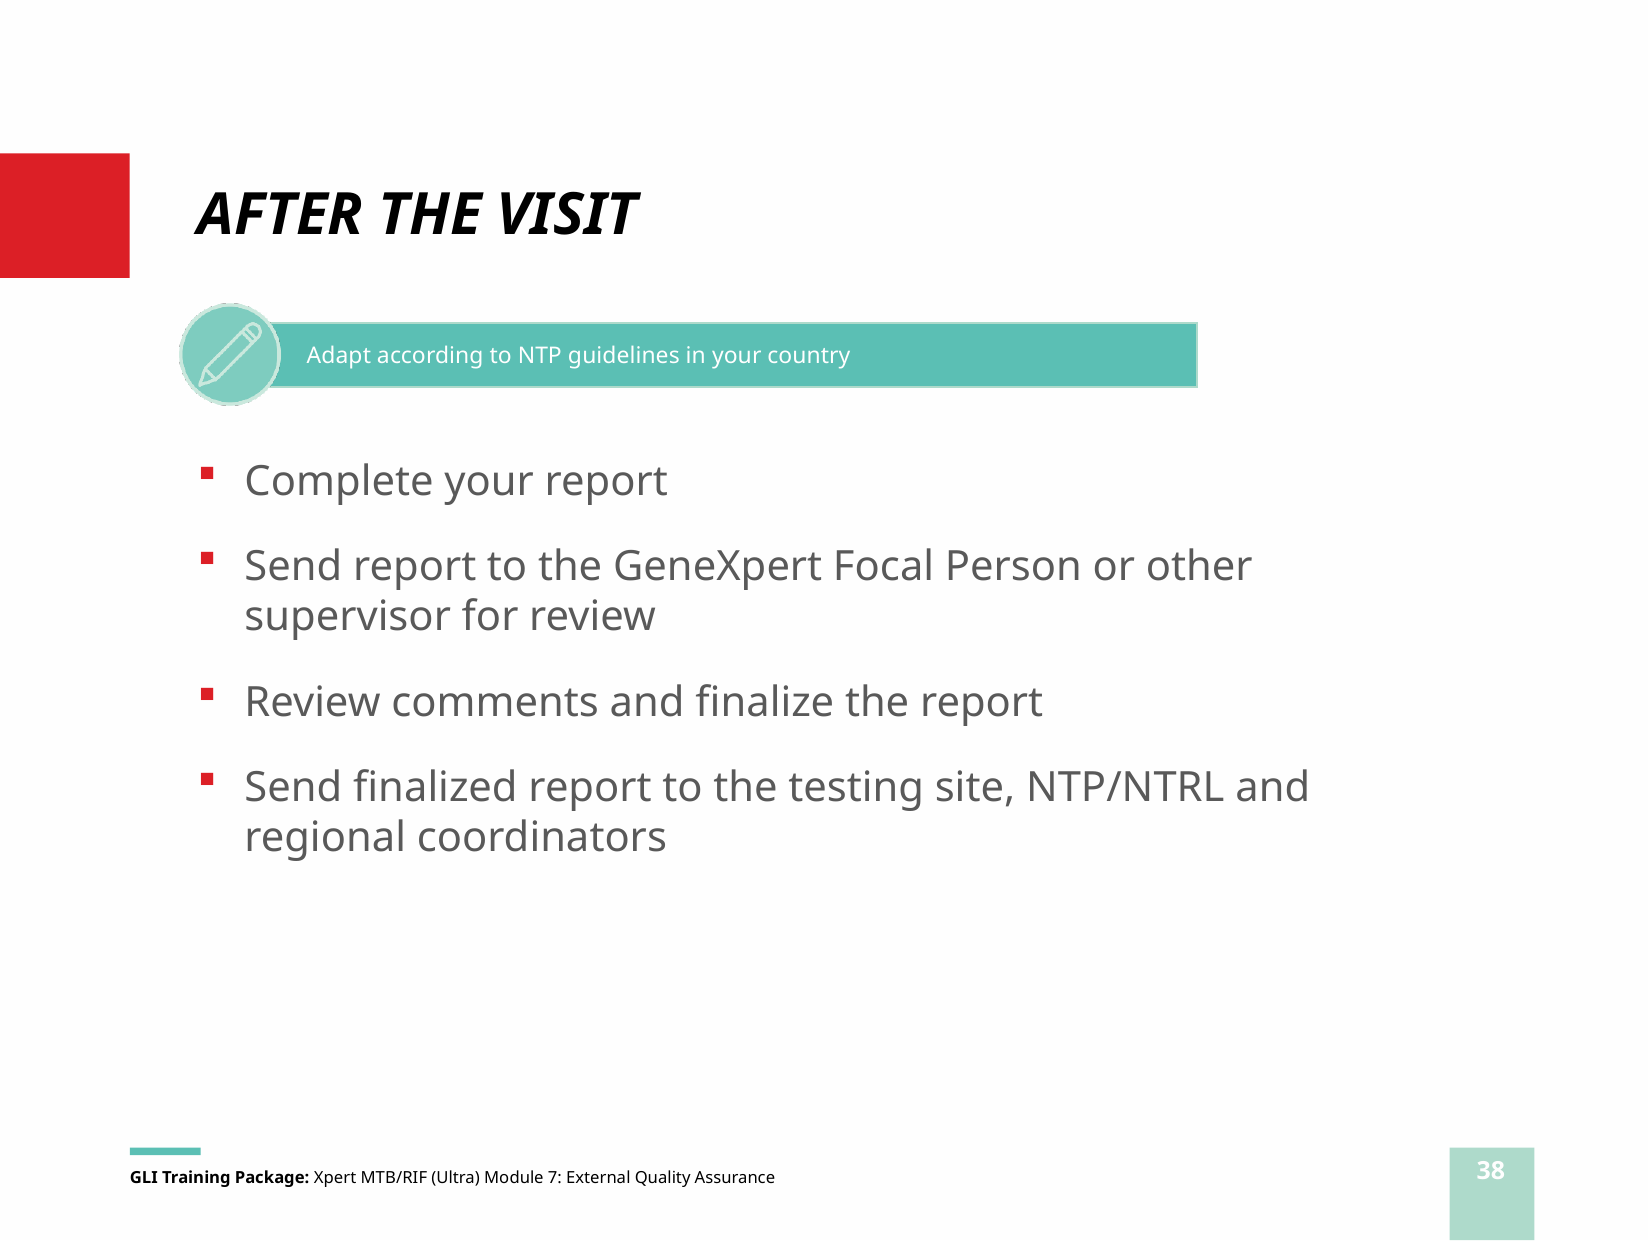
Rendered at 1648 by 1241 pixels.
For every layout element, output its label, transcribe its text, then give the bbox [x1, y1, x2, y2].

title AFTER THE VISIT [197, 153, 1450, 278]
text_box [173, 297, 1308, 409]
list Complete your report Send report to the GeneXpert Focal Person or other supervisor for review Review comments and finalize the report Send finalized report to the testing site, NTP/NTRL and regional coordinators [197, 453, 1450, 1147]
